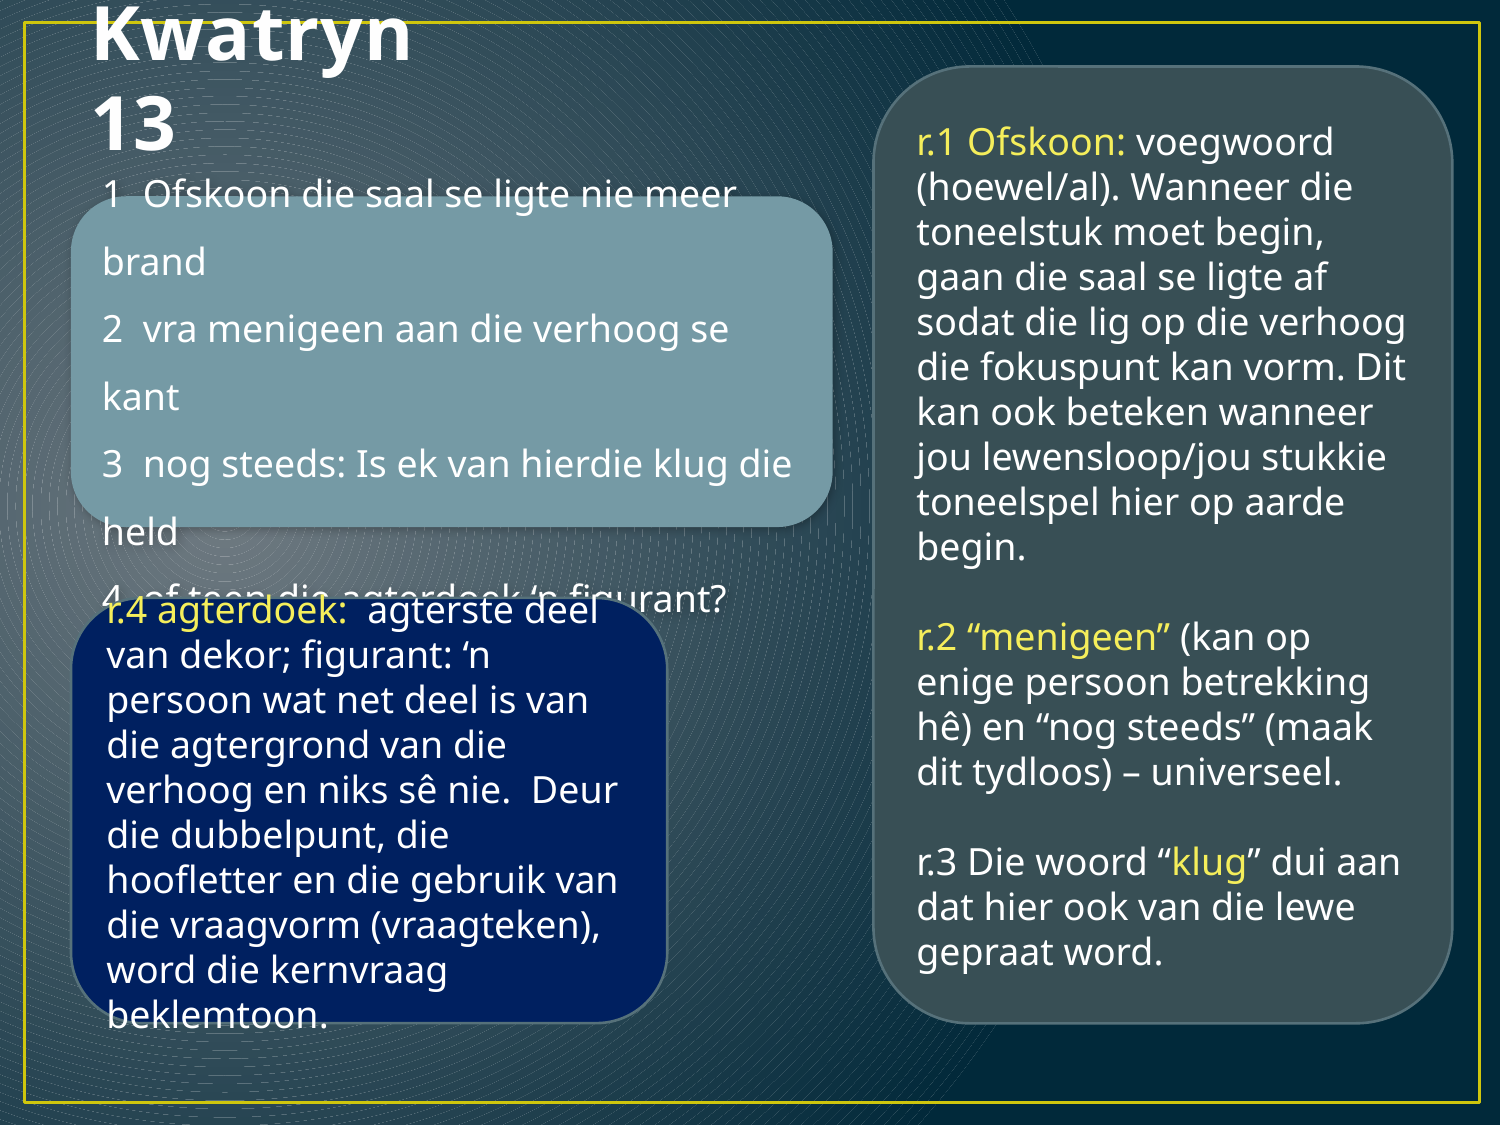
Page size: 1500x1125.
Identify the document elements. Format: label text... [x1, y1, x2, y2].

text_box r.4 agterdoek: agterste deel van dekor; figurant: ‘n persoon wat net deel is van die agtergrond van die verhoog en niks sê nie. Deur die dubbelpunt, die hoofletter en die gebruik van die vraagvorm (vraagteken), word die kernvraag beklemtoon. [69, 596, 669, 1025]
title Kwatryn 13 [75, 45, 526, 173]
text_box r.1 Ofskoon: voegwoord (hoewel/al). Wanneer die toneelstuk moet begin, gaan die saal se ligte af sodat die lig op die verhoog die fokuspunt kan vorm. Dit kan ook beteken wanneer jou lewensloop/jou stukkie toneelspel hier op aarde begin. r.2 “menigeen” (kan op enige persoon betrekking hê) en “nog steeds” (maak dit tydloos) – universeel. r.3 Die woord “klug” dui aan dat hier ook van die lewe gepraat word. [872, 65, 1454, 1025]
text_box 1 Ofskoon die saal se ligte nie meer brand 2 vra menigeen aan die verhoog se kant 3 nog steeds: Is ek van hierdie klug die held 4 of teen die agterdoek ‘n figurant? [69, 194, 834, 529]
